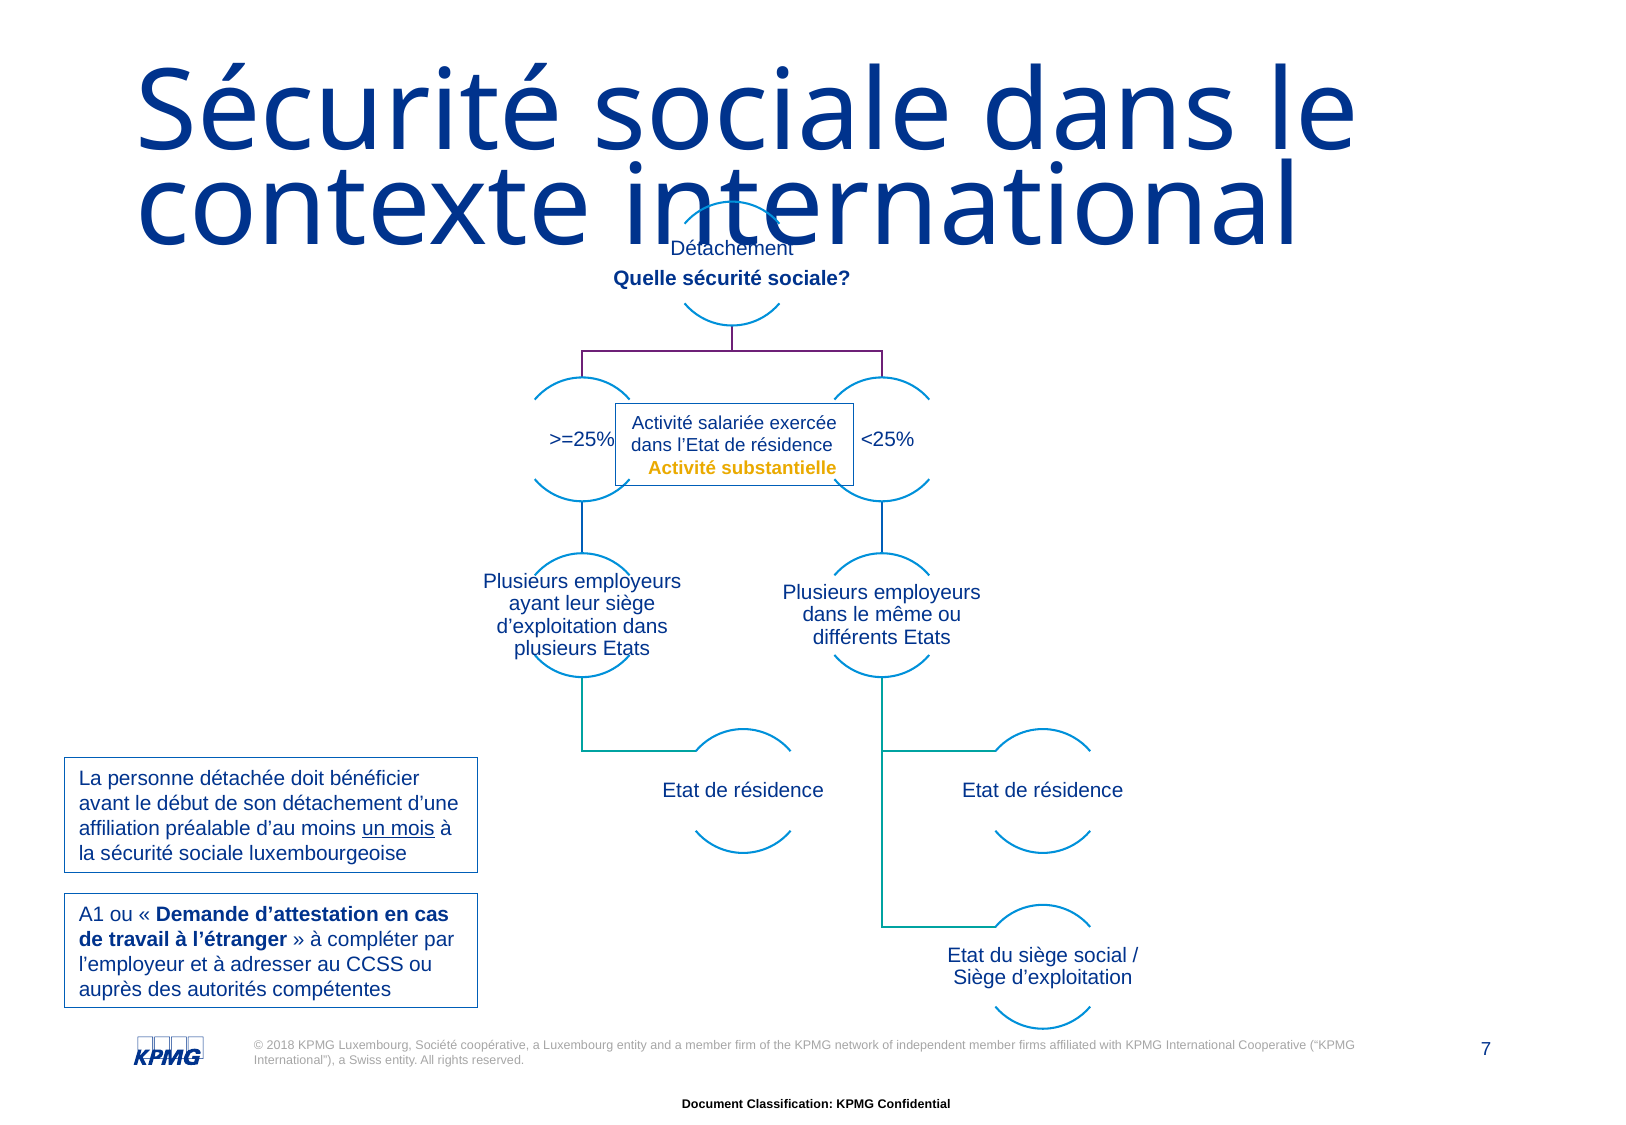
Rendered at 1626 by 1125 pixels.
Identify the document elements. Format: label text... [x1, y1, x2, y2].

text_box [270, 201, 1355, 1029]
text_box La personne détachée doit bénéficier avant le début de son détachement d’une affiliation préalable d’au moins un mois à la sécurité sociale luxembourgeoise [64, 757, 270, 873]
title Sécurité sociale dans le contexte international [135, 74, 1490, 193]
text_box A1 ou « Demande d’attestation en cas de travail à l’étranger » à compléter par l’employeur et à adresser au CCSS ou auprès des autorités compétentes [64, 893, 270, 1008]
